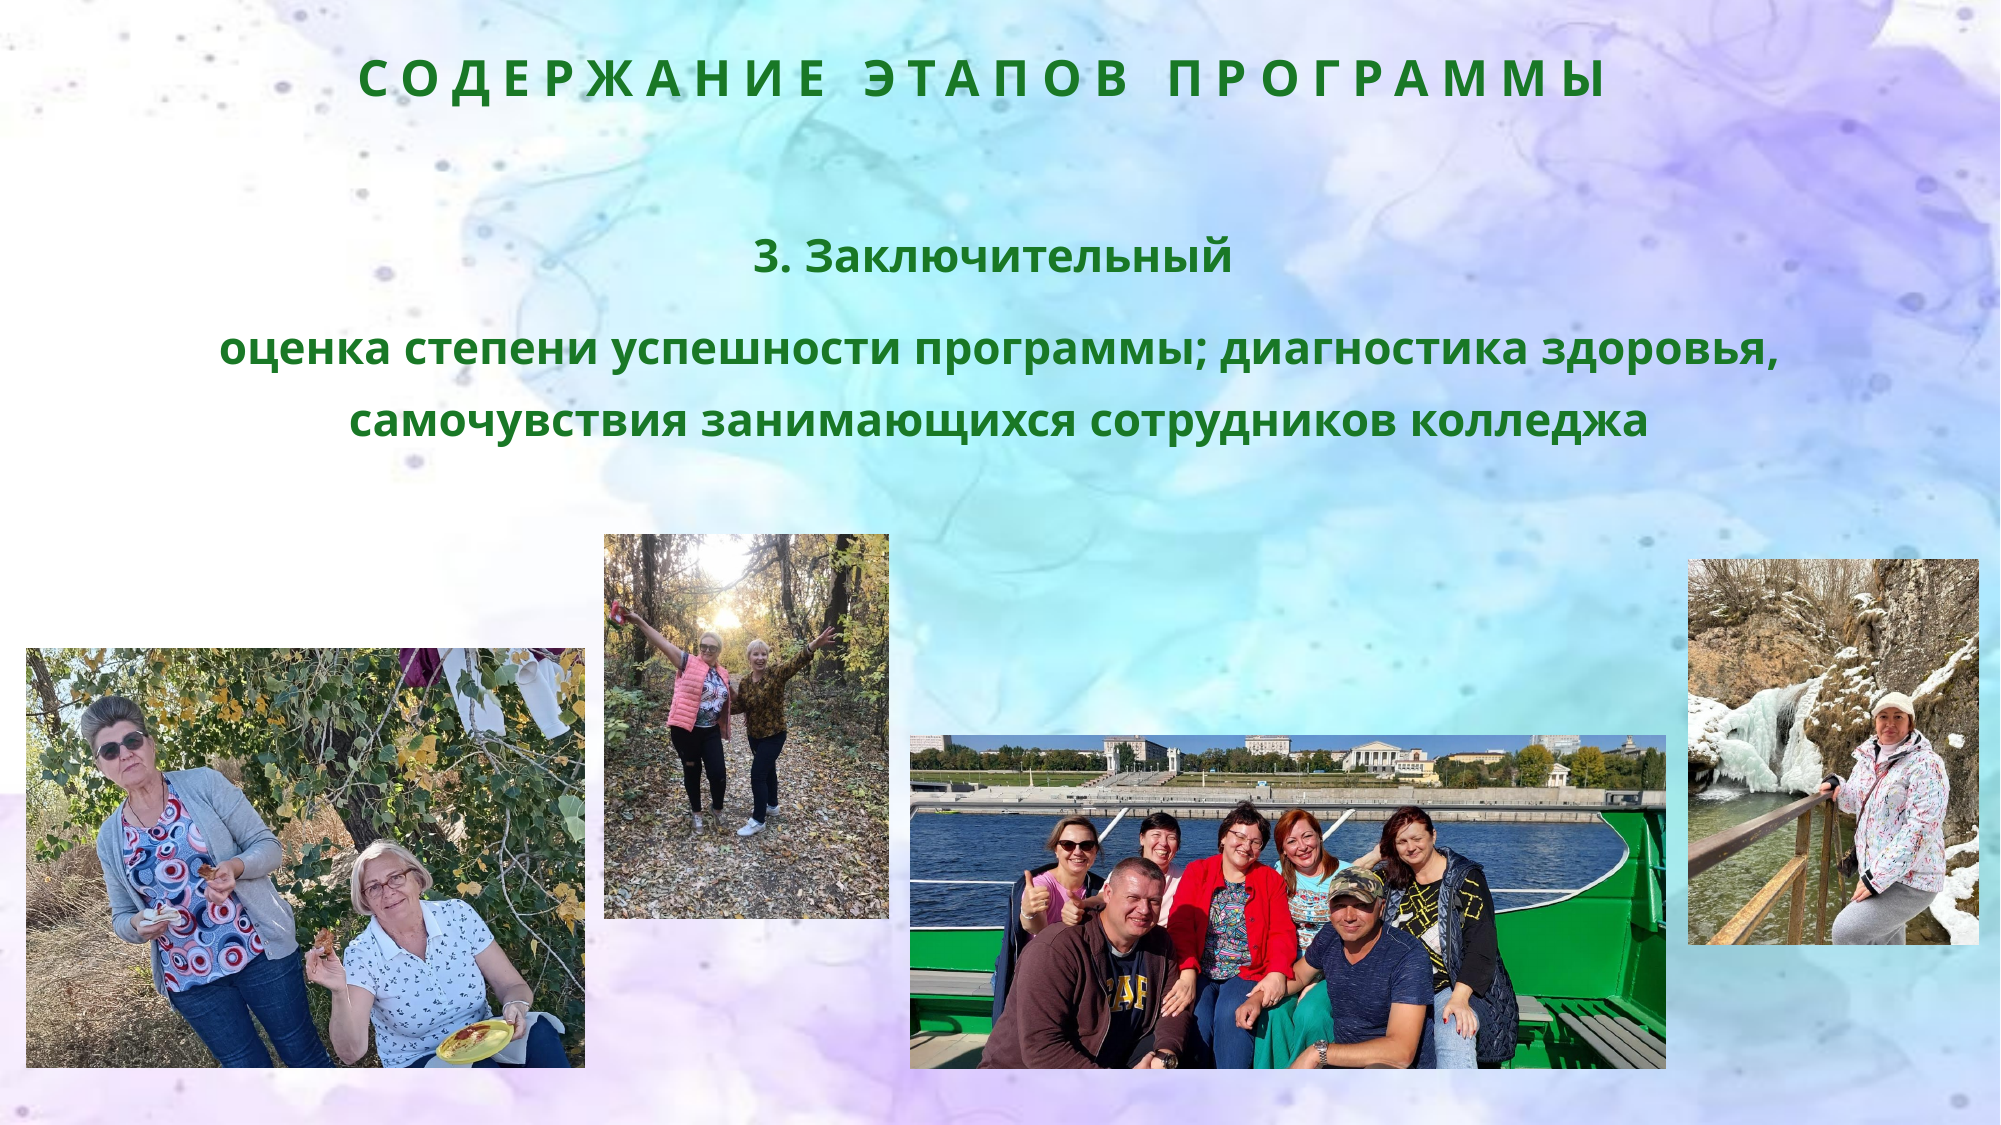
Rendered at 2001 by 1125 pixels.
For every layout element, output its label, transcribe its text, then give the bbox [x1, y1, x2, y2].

subtitle 3. Заключительный оценка степени успешности программы; диагностика здоровья, самочувствия занимающихся сотрудников колледжа [20, 202, 1979, 508]
title СОДЕРЖАНИЕ ЭТАПОВ ПРОГРАММЫ [13, 0, 1952, 115]
picture [0, 0, 2001, 1125]
